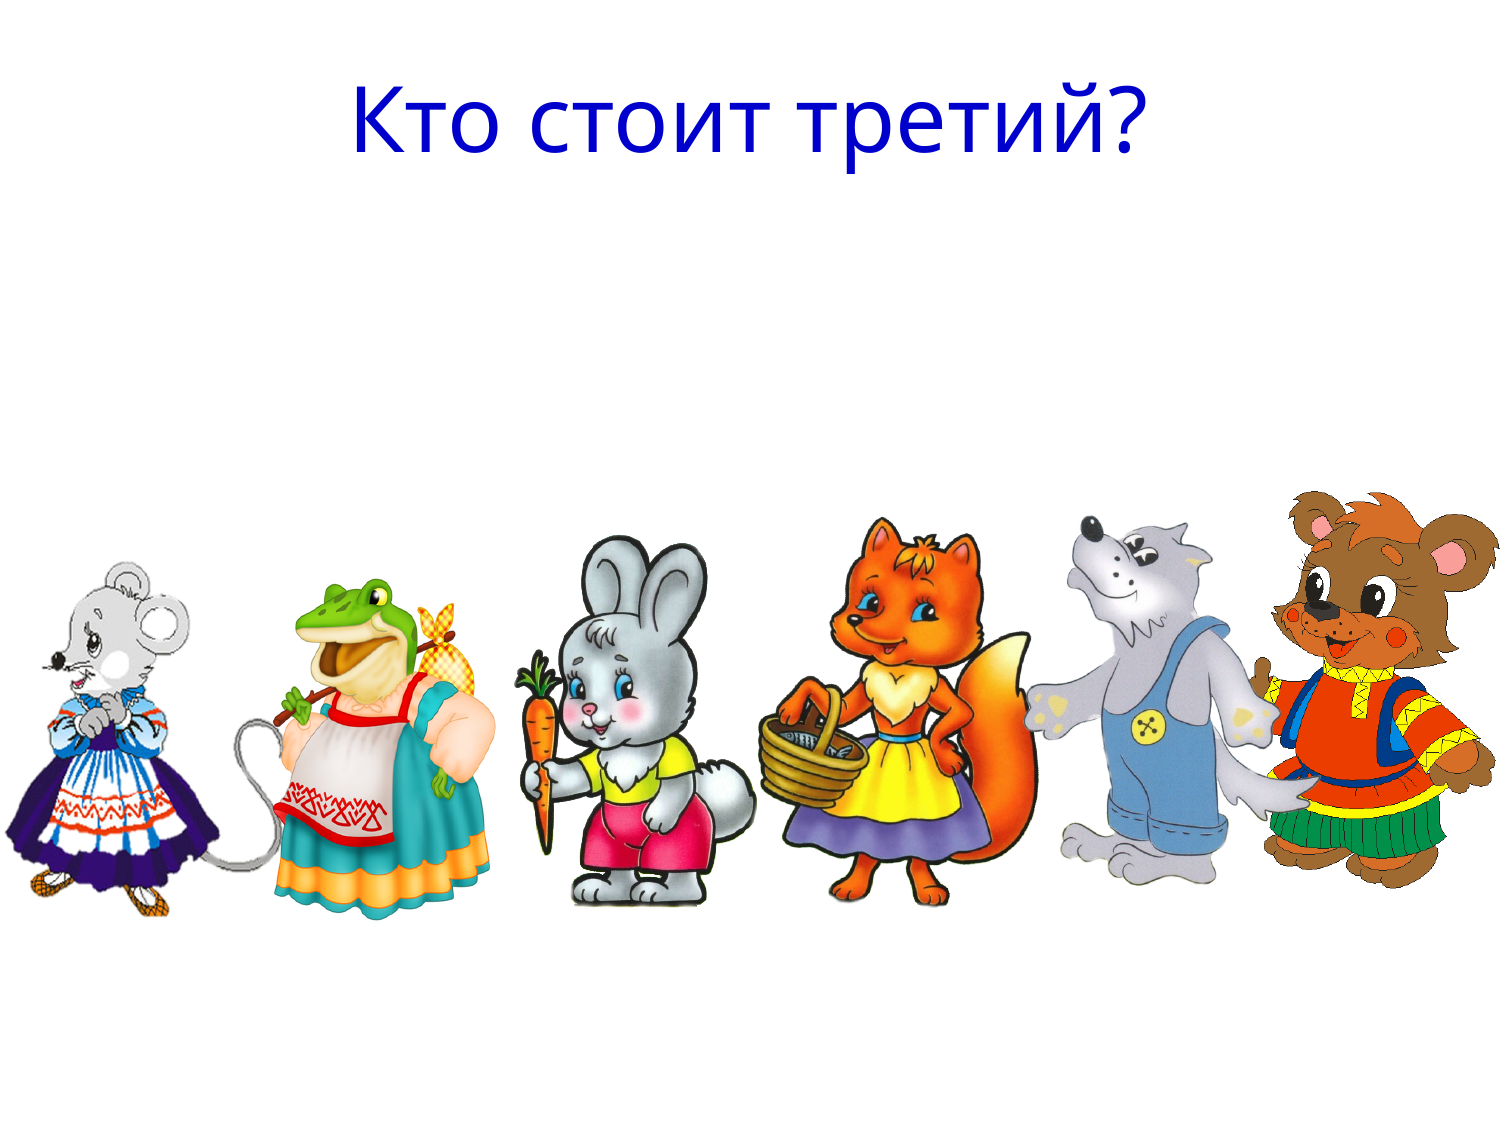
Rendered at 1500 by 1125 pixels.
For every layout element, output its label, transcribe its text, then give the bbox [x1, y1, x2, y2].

picture [3, 488, 1500, 953]
text_box Кто стоит третий? [60, 22, 1438, 209]
